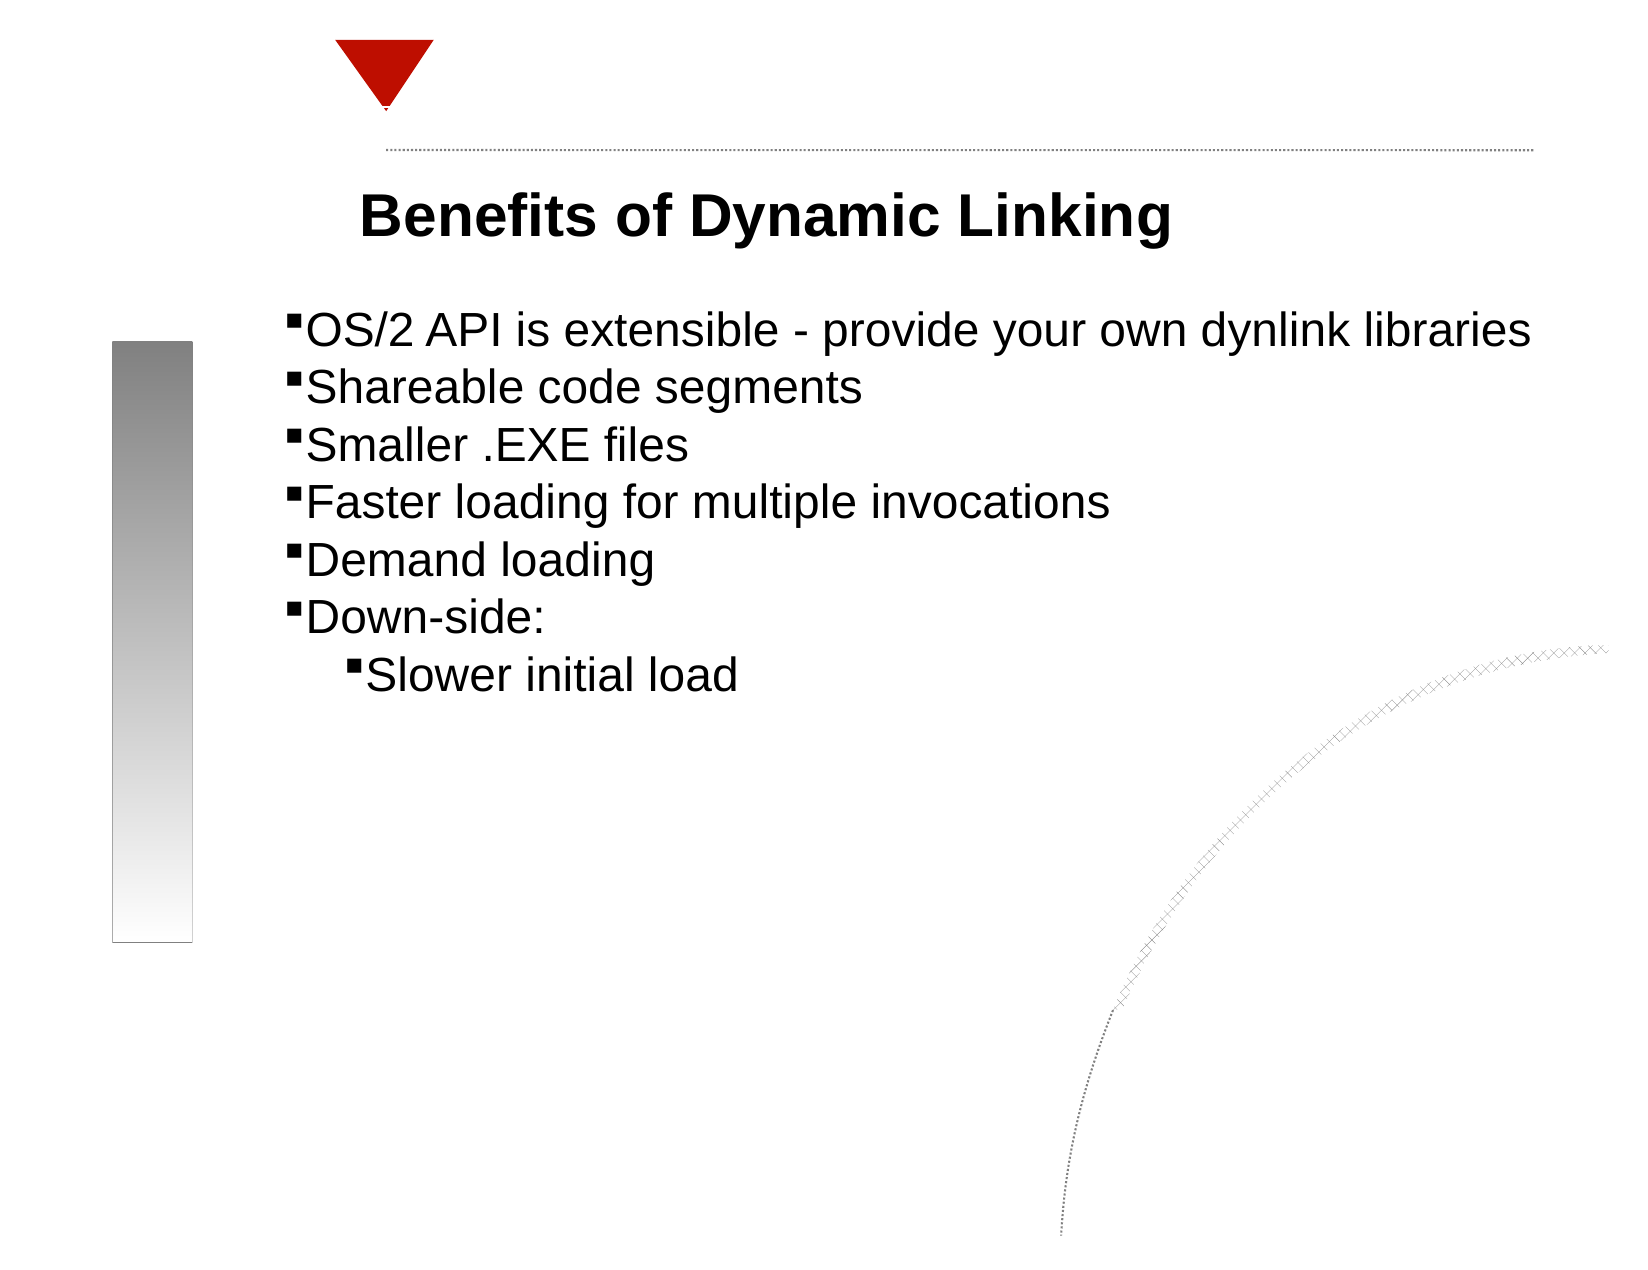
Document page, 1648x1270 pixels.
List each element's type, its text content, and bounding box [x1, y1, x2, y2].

text_box OS/2 API is extensible - provide your own dynlink libraries Shareable code segments Smaller .EXE files Faster loading for multiple invocations Demand loading Down-side: Slower initial load [283, 298, 1585, 701]
text_box Benefits of Dynamic Linking [359, 107, 1578, 298]
